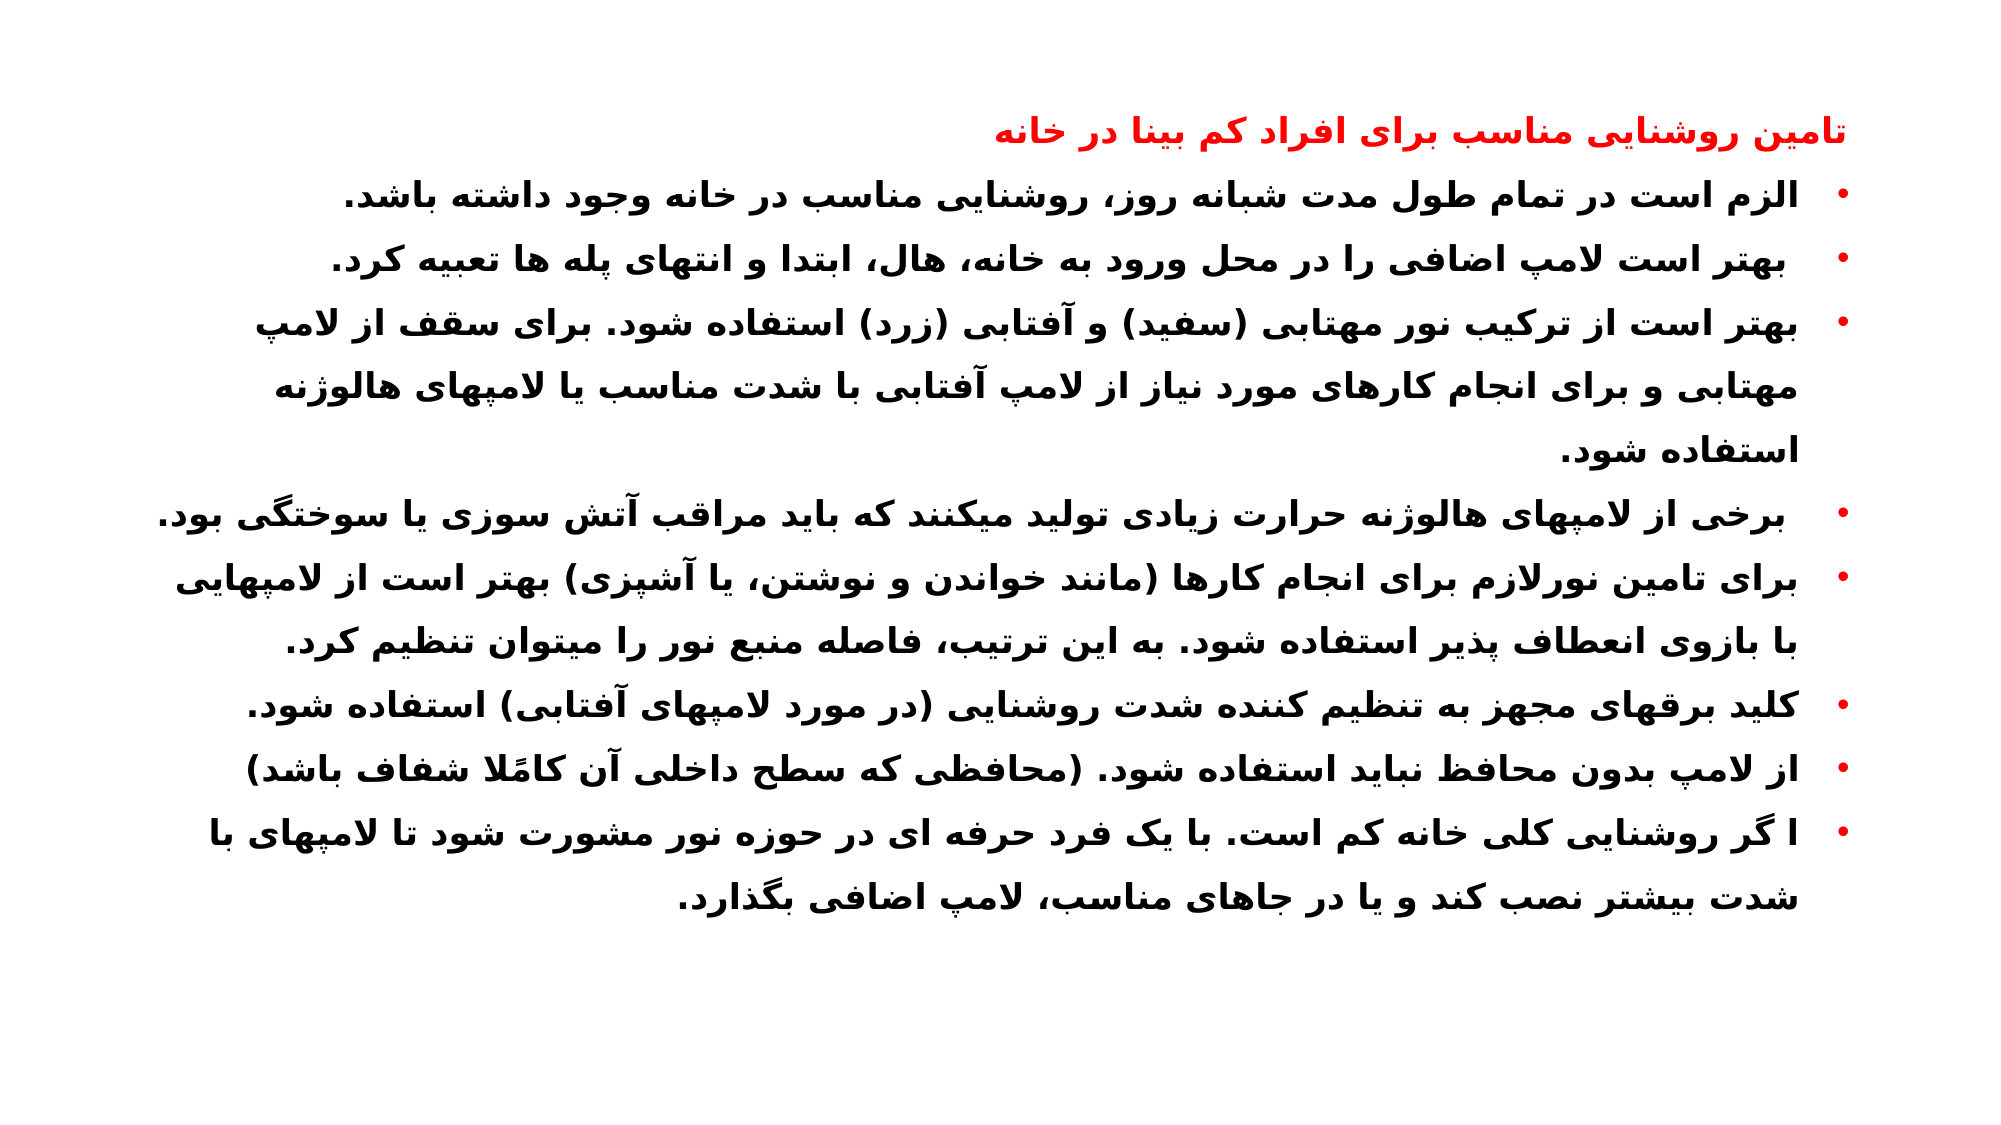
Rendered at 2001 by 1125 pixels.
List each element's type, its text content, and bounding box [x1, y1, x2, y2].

list تامین روشنایی مناسب برای افراد کم بینا در خانه الزم است در تمام طول مدت شبانه روز، روشنایی مناسب در خانه وجود داشته باشد. بهتر است لامپ اضافی را در محل ورود به خانه، هال، ابتدا و انتهای پله ها تعبیه کرد. بهتر است از ترکیب نور مهتابی (سفید) و آفتابی (زرد) استفاده شود. برای سقف از لامپ مهتابی و برای انجام کارهای مورد نیاز از لامپ آفتابی با شدت مناسب یا لامپهای هالوژنه استفاده شود. برخی از لامپهای هالوژنه حرارت زیادی تولید میکنند که باید مراقب آتش سوزی یا سوختگی بود. برای تامین نورلازم برای انجام کارها (مانند خواندن و نوشتن، یا آشپزی) بهتر است از لامپهایی با بازوی انعطاف پذیر استفاده شود. به این ترتیب، فاصله منبع نور را میتوان تنظیم کرد. کلید برقهای مجهز به تنظیم کننده شدت روشنایی (در مورد لامپهای آفتابی) استفاده شود. از لامپ بدون محافظ نباید استفاده شود. (محافظی که سطح داخلی آن کامًلا شفاف باشد) ا گر روشنایی کلی خانه کم است. با یک فرد حرفه ای در حوزه نور مشورت شود تا لامپهای با شدت بیشتر نصب کند و یا در جاهای مناسب، لامپ اضافی بگذارد. [137, 79, 1863, 1014]
